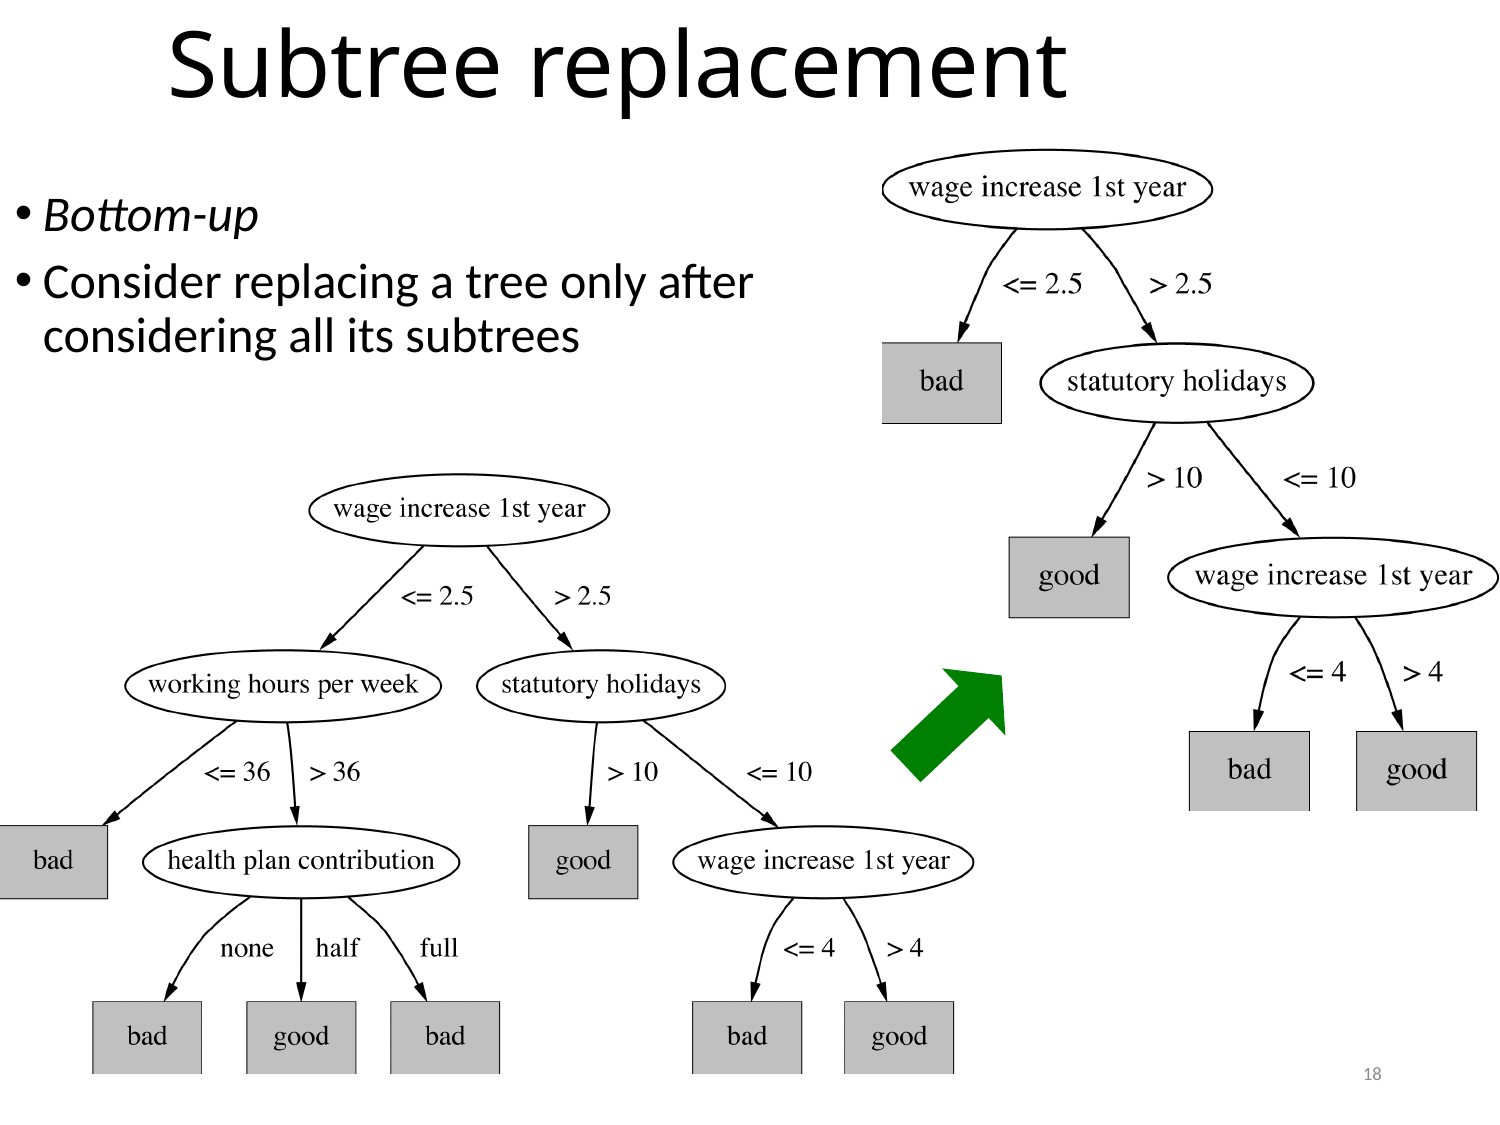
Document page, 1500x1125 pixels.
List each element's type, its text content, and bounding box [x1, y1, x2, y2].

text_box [881, 147, 1500, 811]
list Bottom-up Consider replacing a tree only after considering all its subtrees [0, 181, 827, 472]
picture [0, 472, 975, 1074]
slide_number 18 [1059, 1042, 1397, 1103]
title Subtree replacement [0, 0, 1238, 148]
